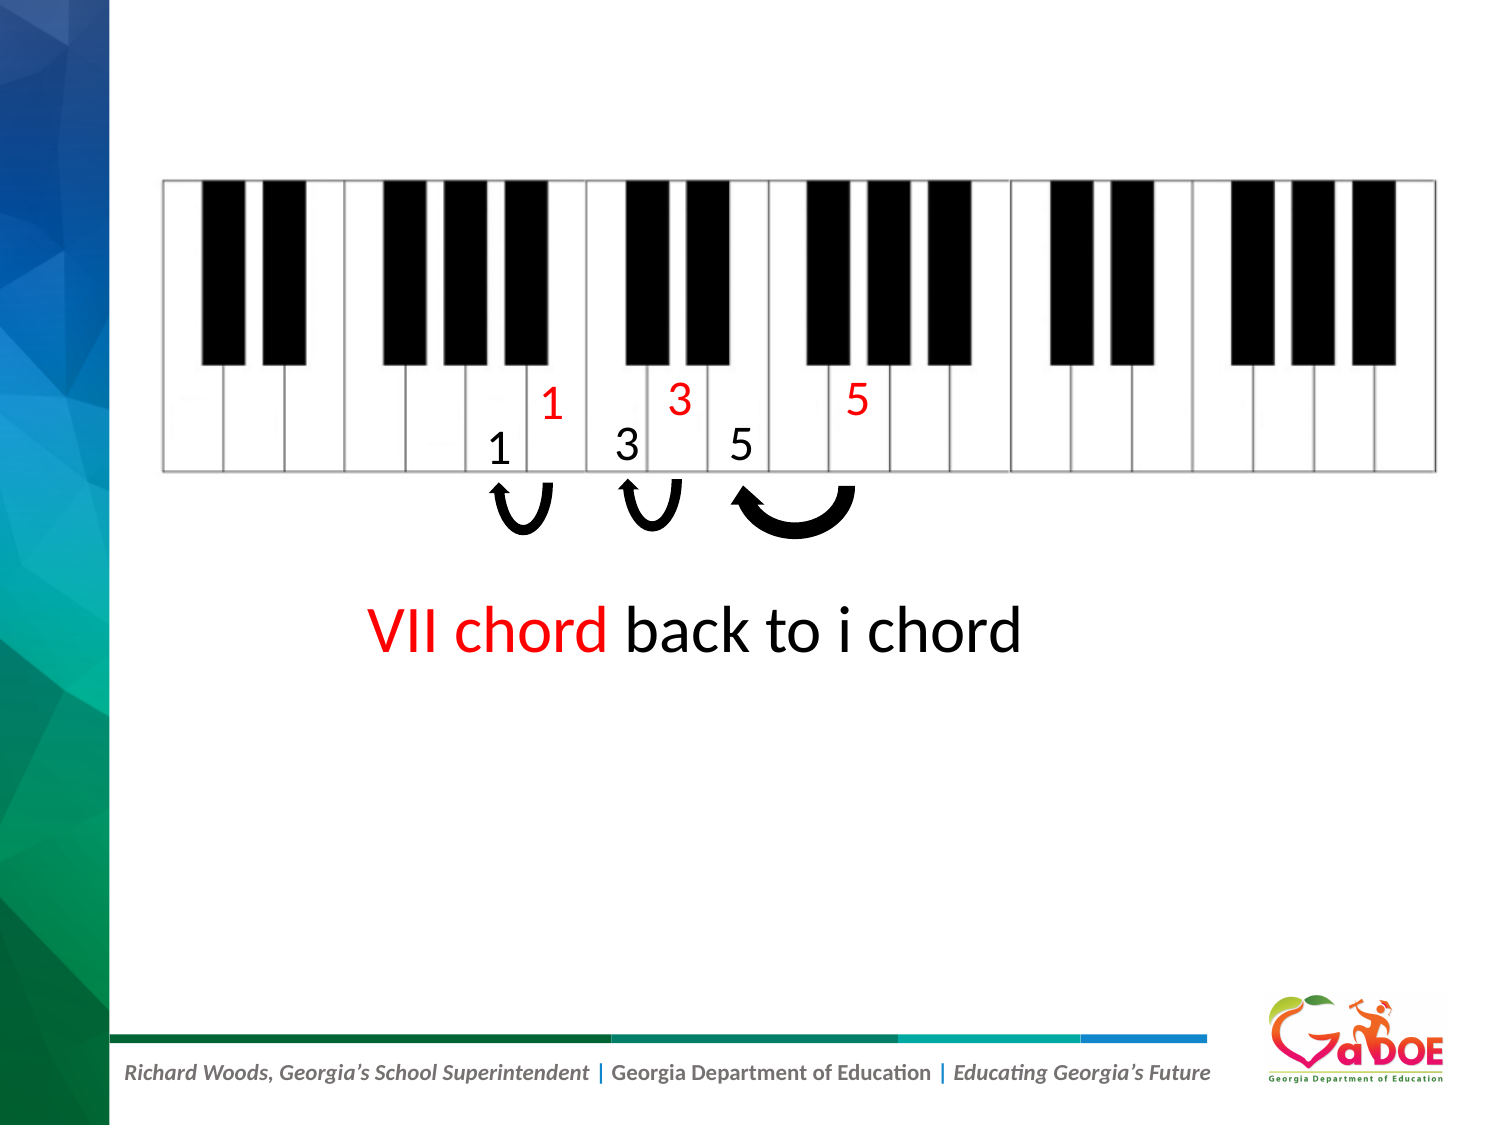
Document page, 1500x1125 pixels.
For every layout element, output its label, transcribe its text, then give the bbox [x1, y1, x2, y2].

picture [0, 0, 110, 1125]
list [153, 176, 1446, 485]
text_box [488, 485, 553, 536]
text_box [730, 485, 856, 540]
text_box VII chord back to i chord [353, 578, 1039, 673]
text_box [617, 485, 682, 532]
picture [1263, 987, 1447, 1089]
